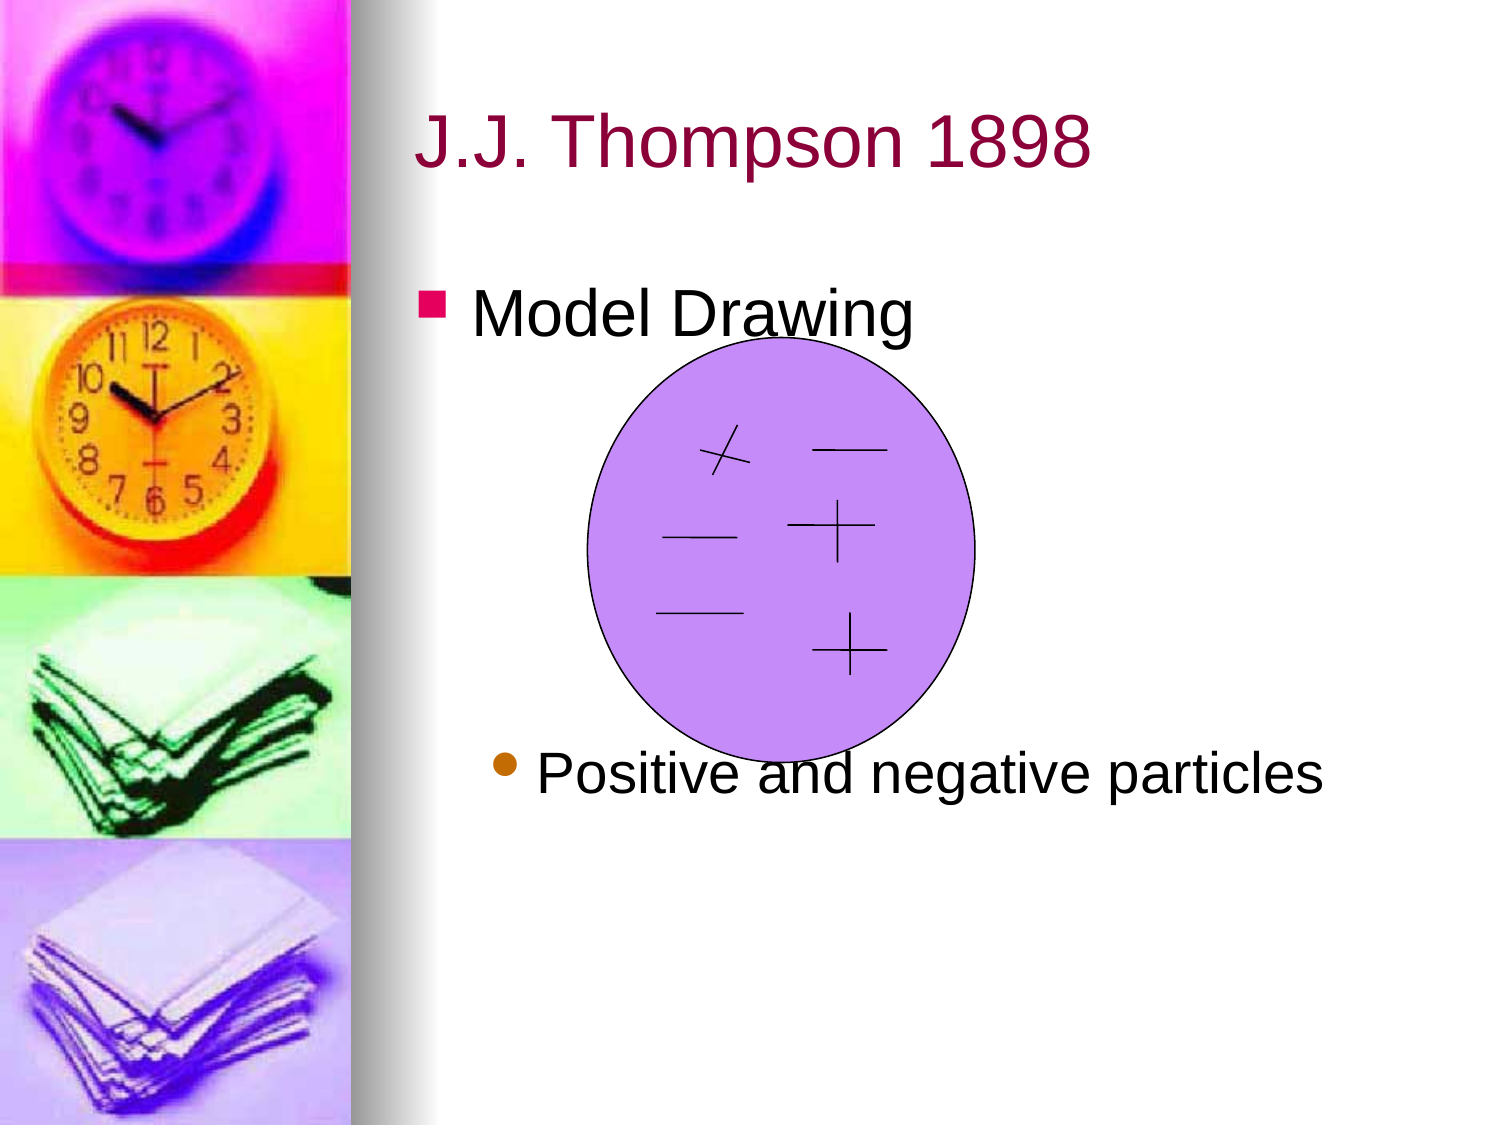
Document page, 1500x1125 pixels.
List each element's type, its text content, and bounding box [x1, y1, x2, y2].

title J.J. Thompson 1898 [399, 37, 1451, 238]
list Model Drawing Positive and negative particles [399, 262, 1451, 1001]
picture [0, 0, 351, 1125]
text_box [587, 337, 975, 763]
